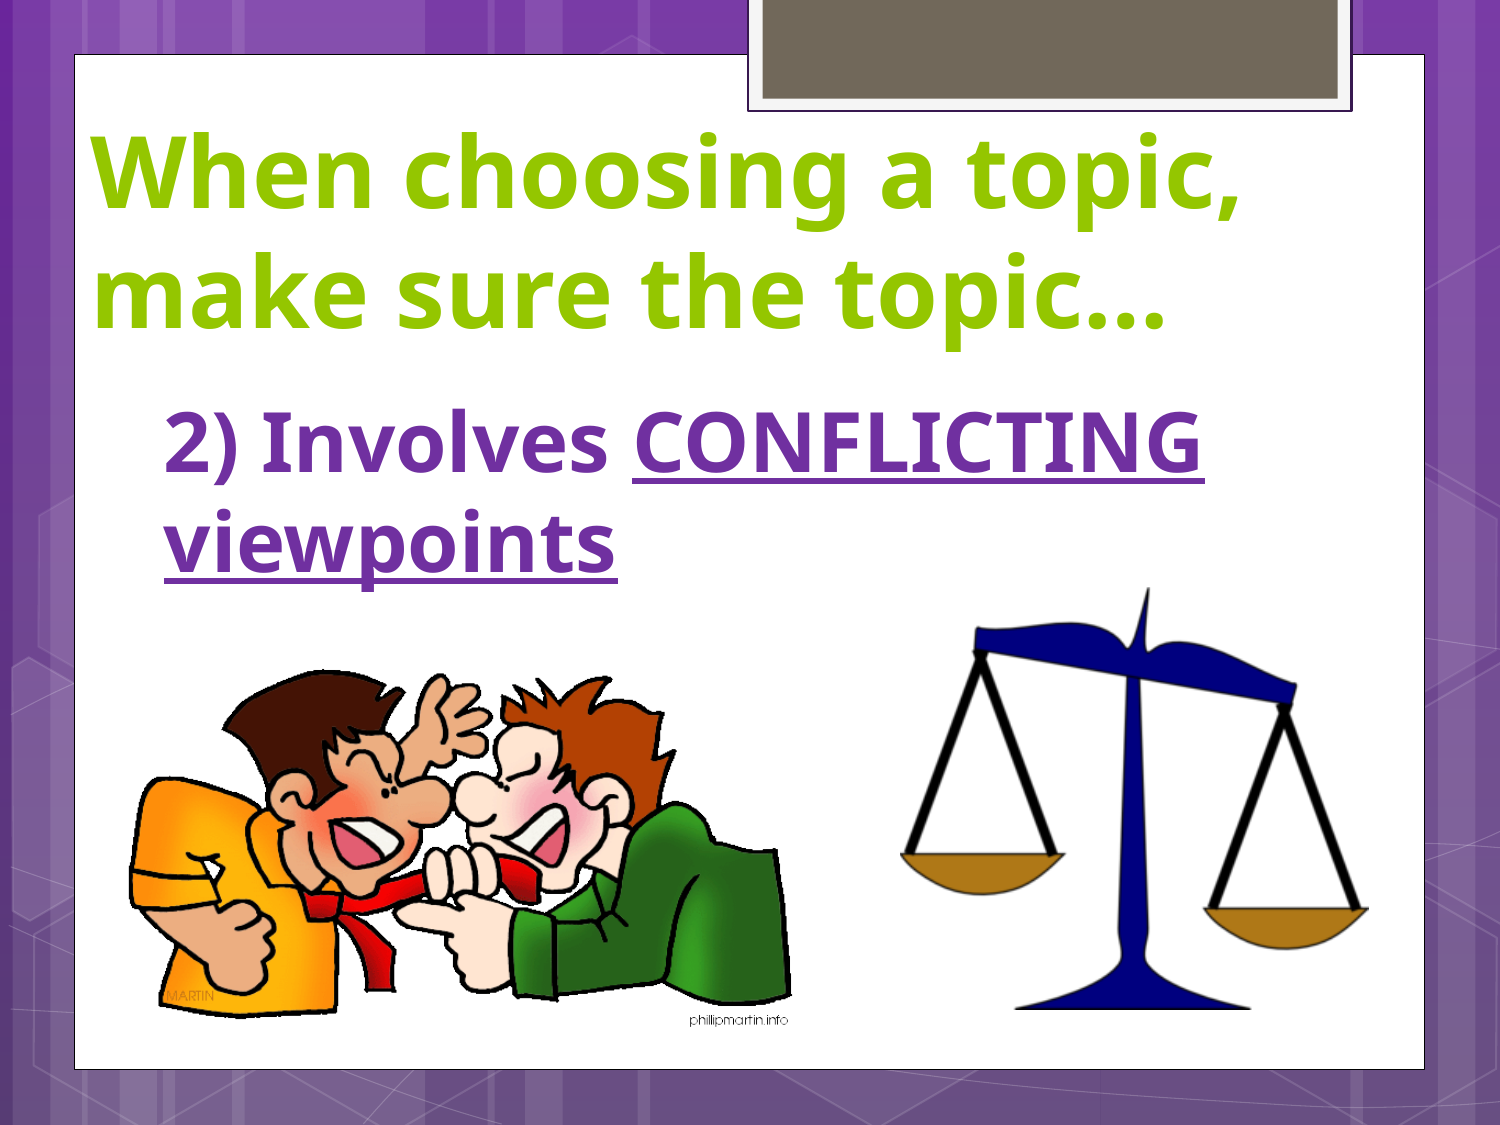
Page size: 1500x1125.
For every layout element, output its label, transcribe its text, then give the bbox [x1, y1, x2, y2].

list 2) Involves CONFLICTING viewpoints [137, 381, 1350, 957]
picture [899, 587, 1369, 1010]
title When choosing a topic, make sure the topic… [75, 168, 1413, 357]
picture [99, 637, 811, 1038]
